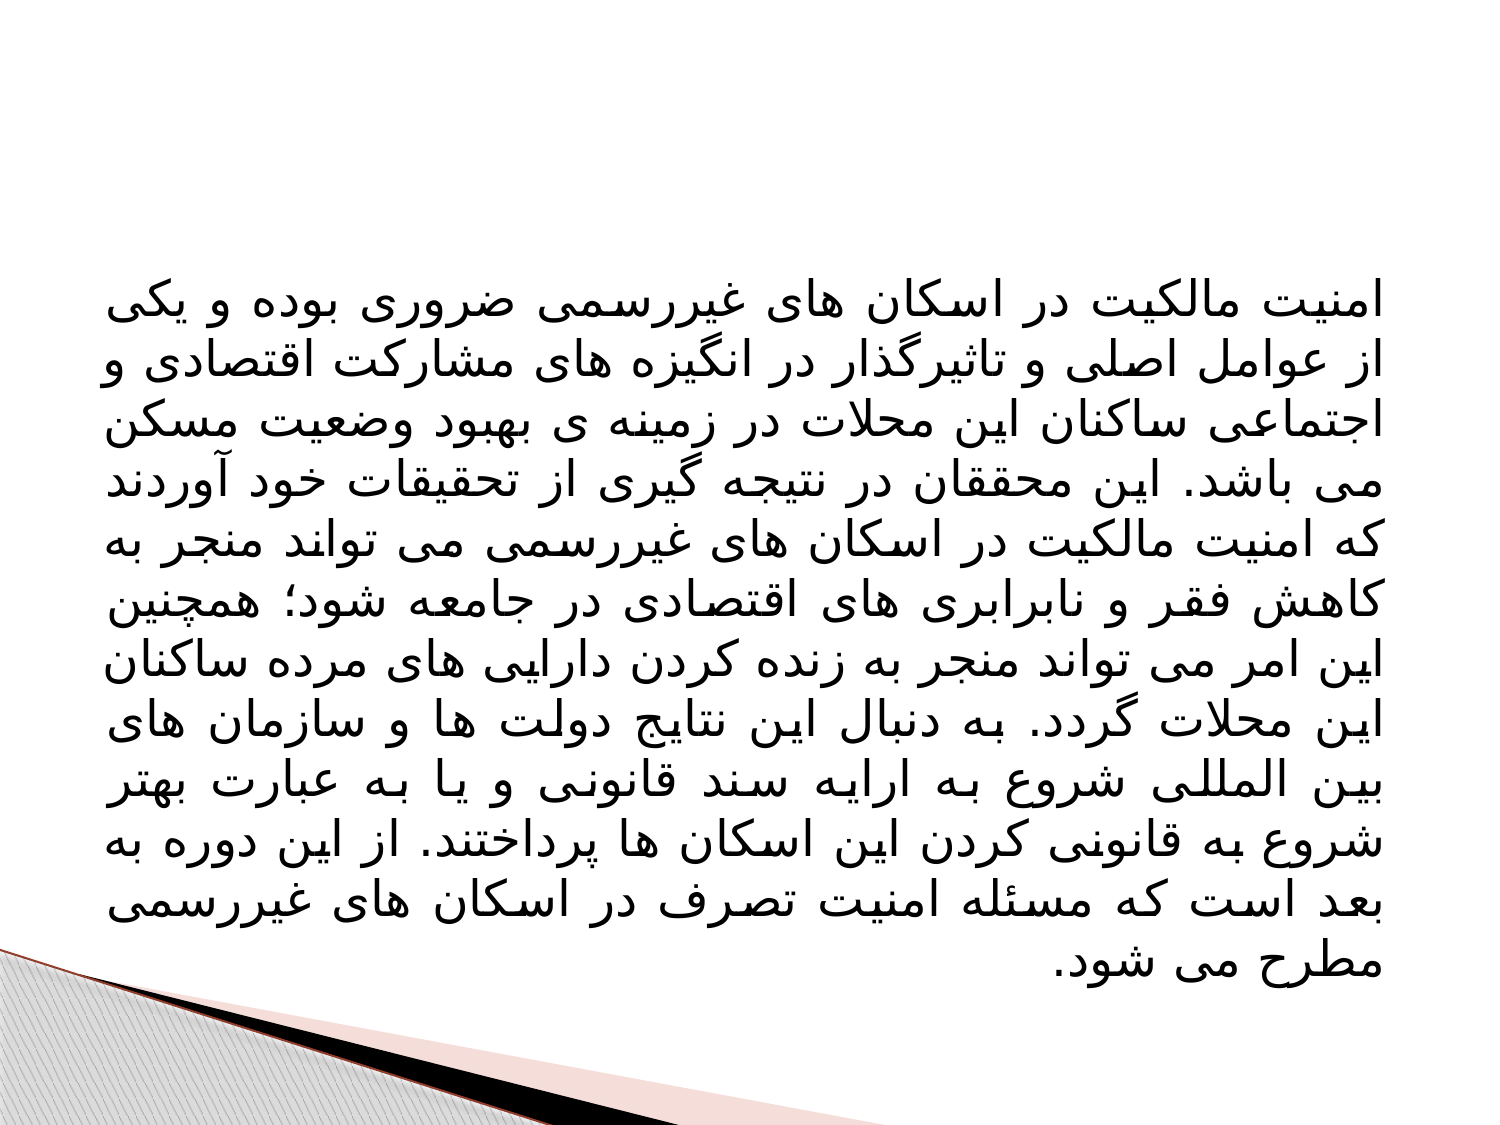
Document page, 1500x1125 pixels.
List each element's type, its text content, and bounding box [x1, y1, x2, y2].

text_box امنیت مالکیت در اسکان های غیررسمی ضروری بوده و یکی از عوامل اصلی و تاثیرگذار در انگیزه های مشارکت اقتصادی و اجتماعی ساکنان این محلات در زمینه ی بهبود وضعیت مسکن می باشد. این محققان در نتیجه گیری از تحقیقات خود آوردند که امنیت مالکیت در اسکان های غیررسمی می تواند منجر به کاهش فقر و نابرابری های اقتصادی در جامعه شود؛ همچنین این امر می تواند منجر به زنده کردن دارایی های مرده ساکنان این محلات گردد. به دنبال این نتایج دولت ها و سازمان های بین المللی شروع به ارایه سند قانونی و یا به عبارت بهتر شروع به قانونی کردن این اسکان ها پرداختند. از این دوره به بعد است که مسئله امنیت تصرف در اسکان های غیررسمی مطرح می شود. [87, 259, 1400, 995]
